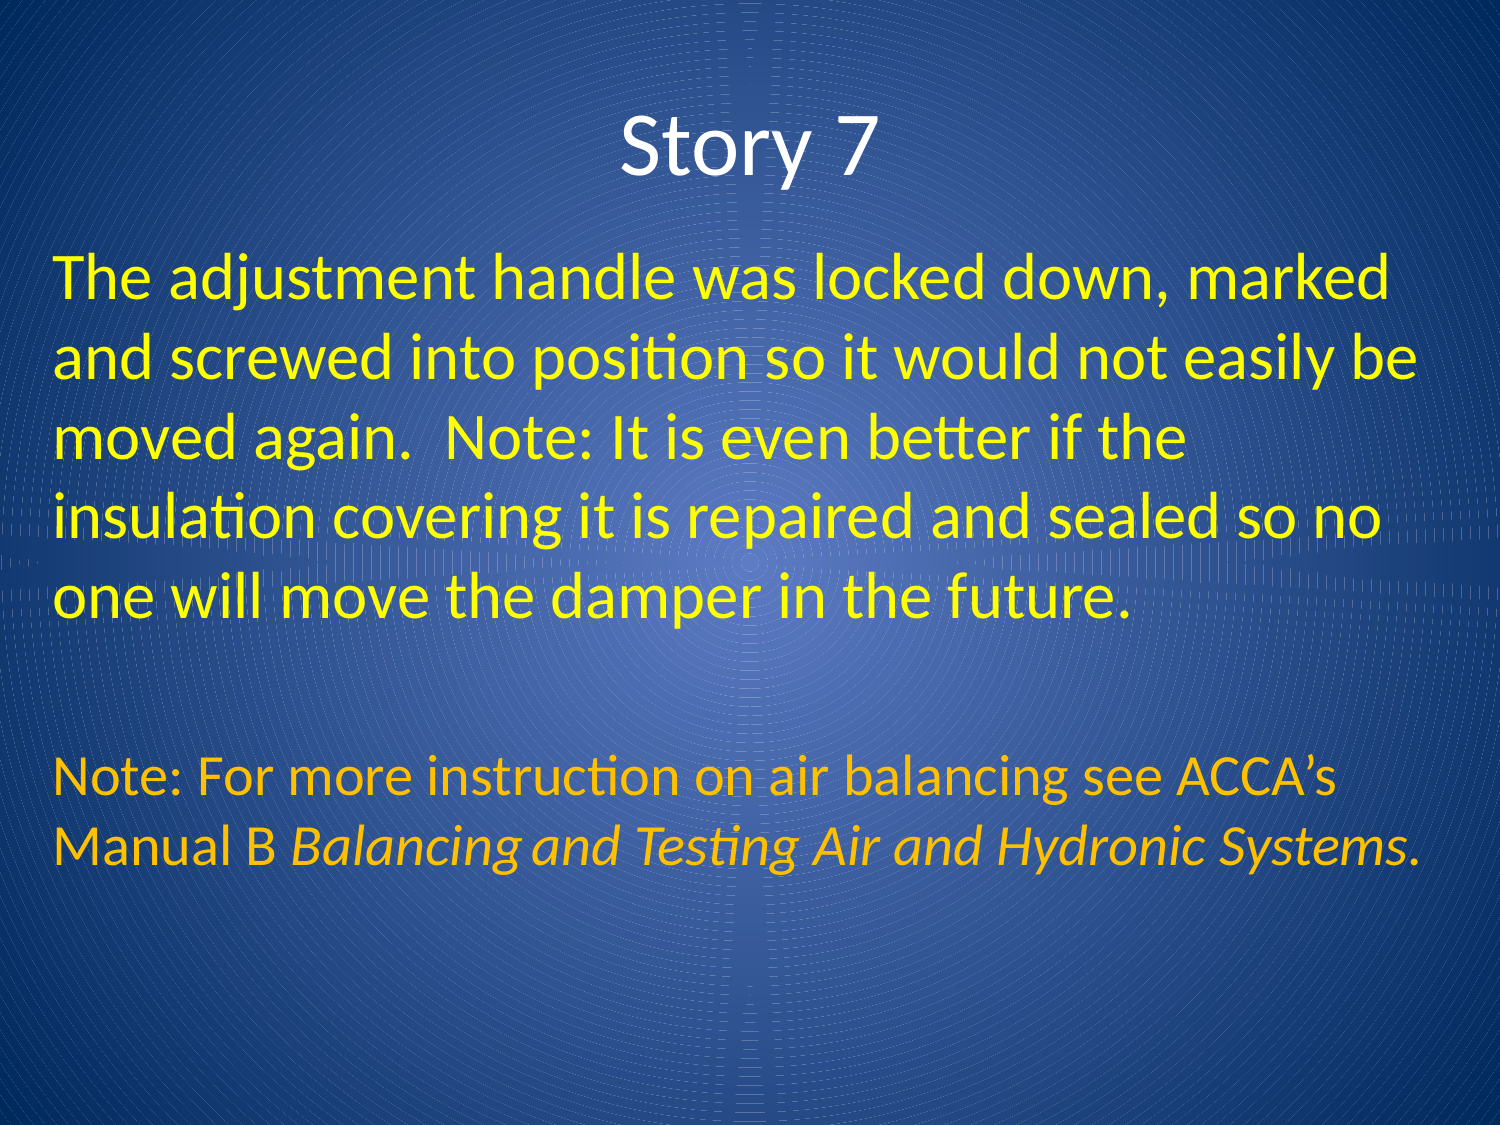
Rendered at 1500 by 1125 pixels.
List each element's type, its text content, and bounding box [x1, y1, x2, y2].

list The adjustment handle was locked down, marked and screwed into position so it would not easily be moved again. Note: It is even better if the insulation covering it is repaired and sealed so no one will move the damper in the future. Note: For more instruction on air balancing see ACCA’s Manual B Balancing and Testing Air and Hydronic Systems. [37, 224, 1463, 968]
title Story 7 [75, 45, 1425, 224]
